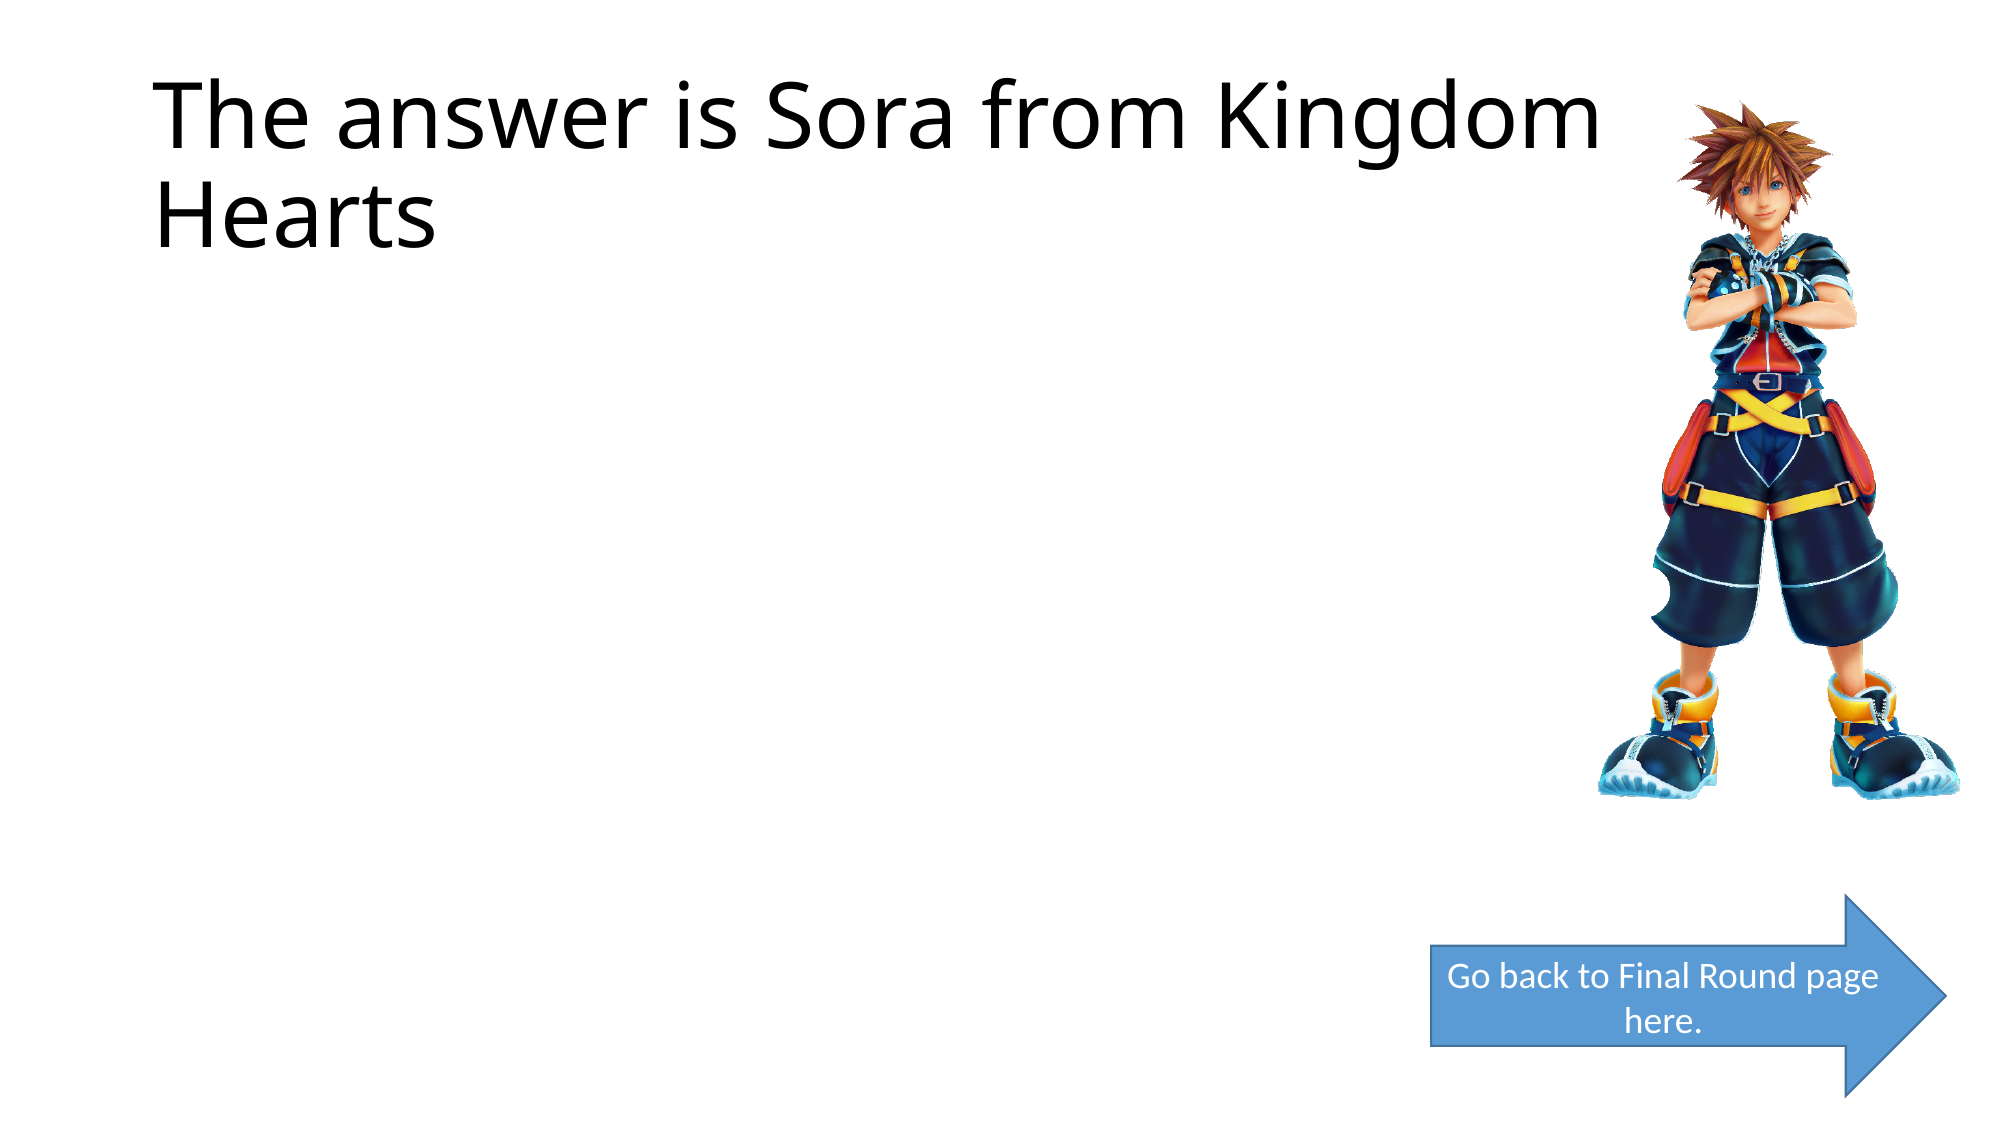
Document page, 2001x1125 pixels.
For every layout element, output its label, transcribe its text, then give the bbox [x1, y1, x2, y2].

text_box Go back to Final Round page here. [1430, 893, 1948, 1099]
title The answer is Sora from Kingdom Hearts [137, 59, 1525, 278]
picture [1525, 59, 2000, 835]
